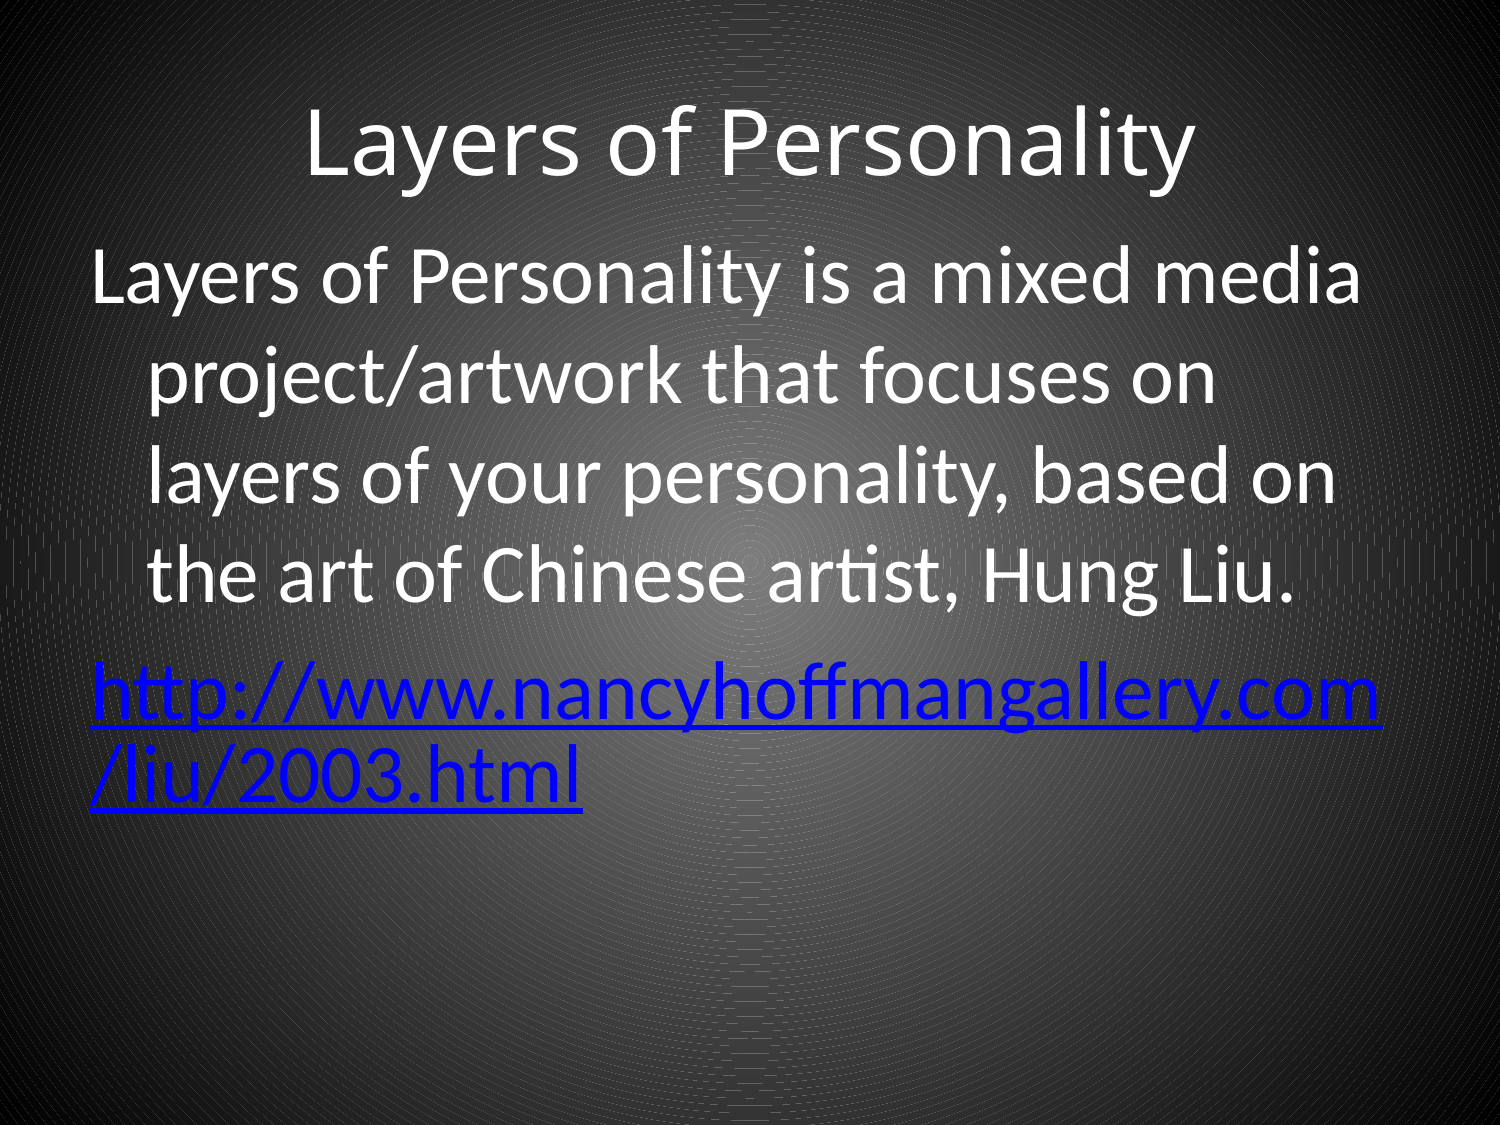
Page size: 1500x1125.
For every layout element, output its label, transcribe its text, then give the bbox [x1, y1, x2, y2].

title Layers of Personality [75, 45, 1425, 212]
list Layers of Personality is a mixed media project/artwork that focuses on layers of your personality, based on the art of Chinese artist, Hung Liu. http://www.nancyhoffmangallery.com/liu/2003.html [75, 212, 1425, 1005]
